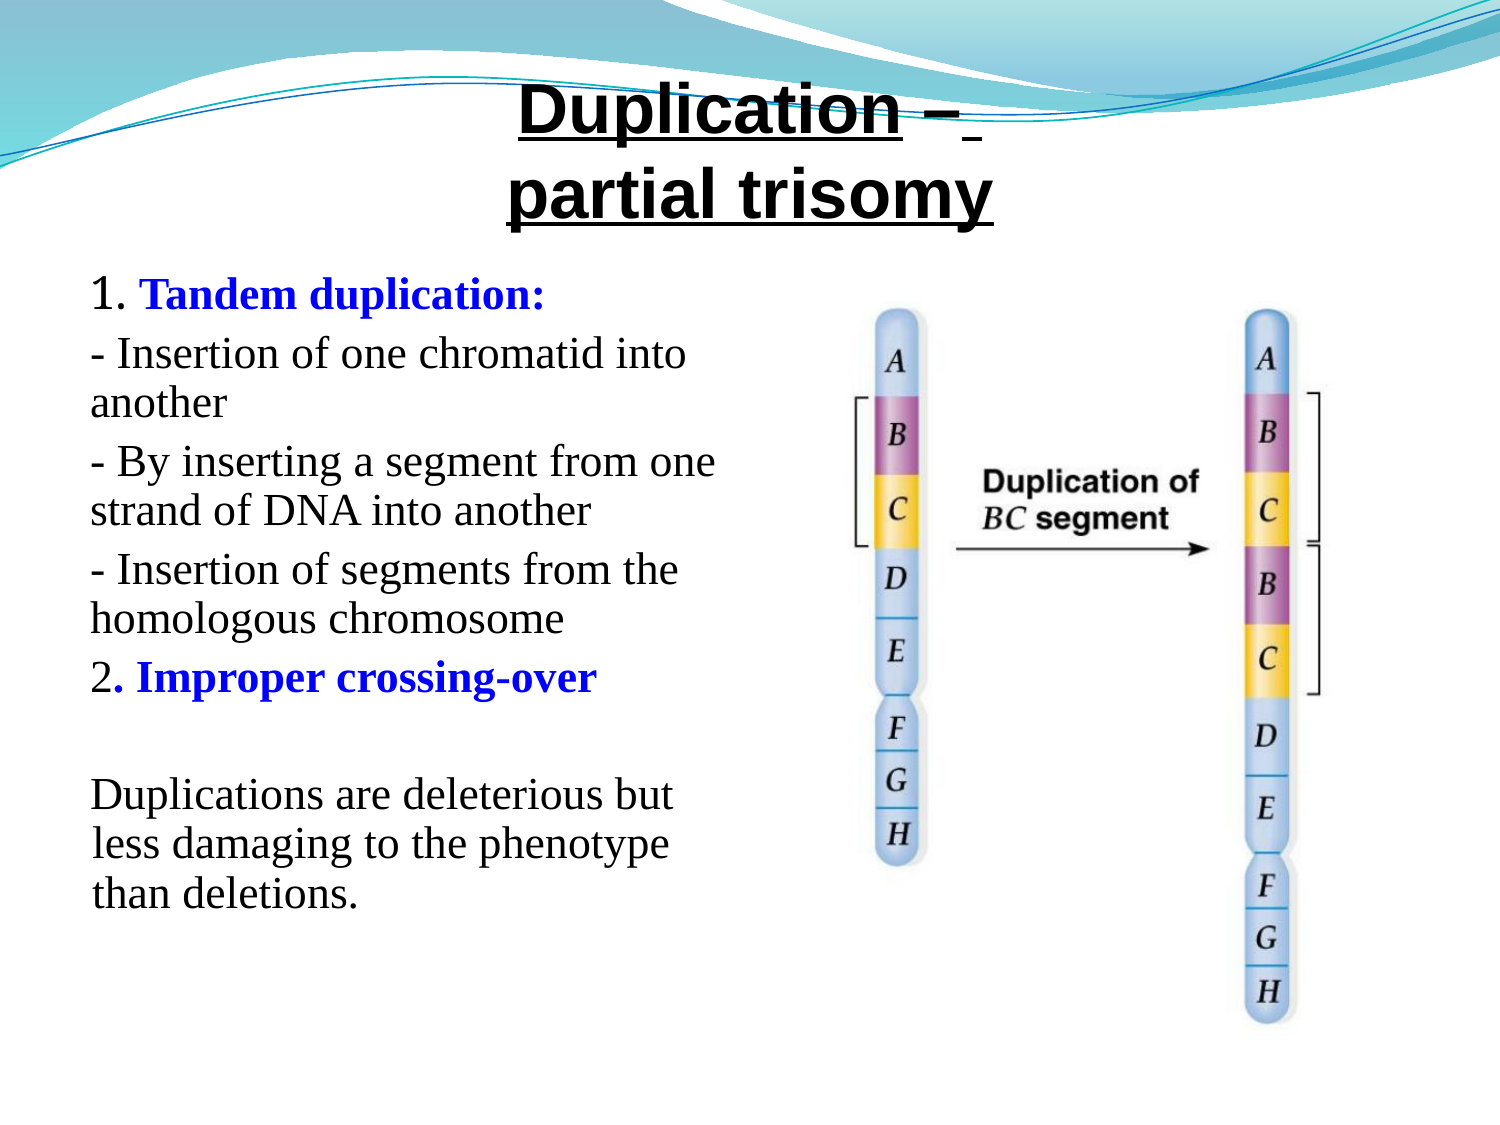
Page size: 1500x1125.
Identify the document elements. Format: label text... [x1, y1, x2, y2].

picture [824, 300, 1346, 1037]
title Duplication – partial trisomy [74, 45, 1426, 233]
list 1. Tandem duplication: - Insertion of one chromatid into another - By inserting a segment from one strand of DNA into another - Insertion of segments from the homologous chromosome 2. Improper crossing-over Duplications are deleterious but less damaging to the phenotype than deletions. [74, 262, 738, 1076]
